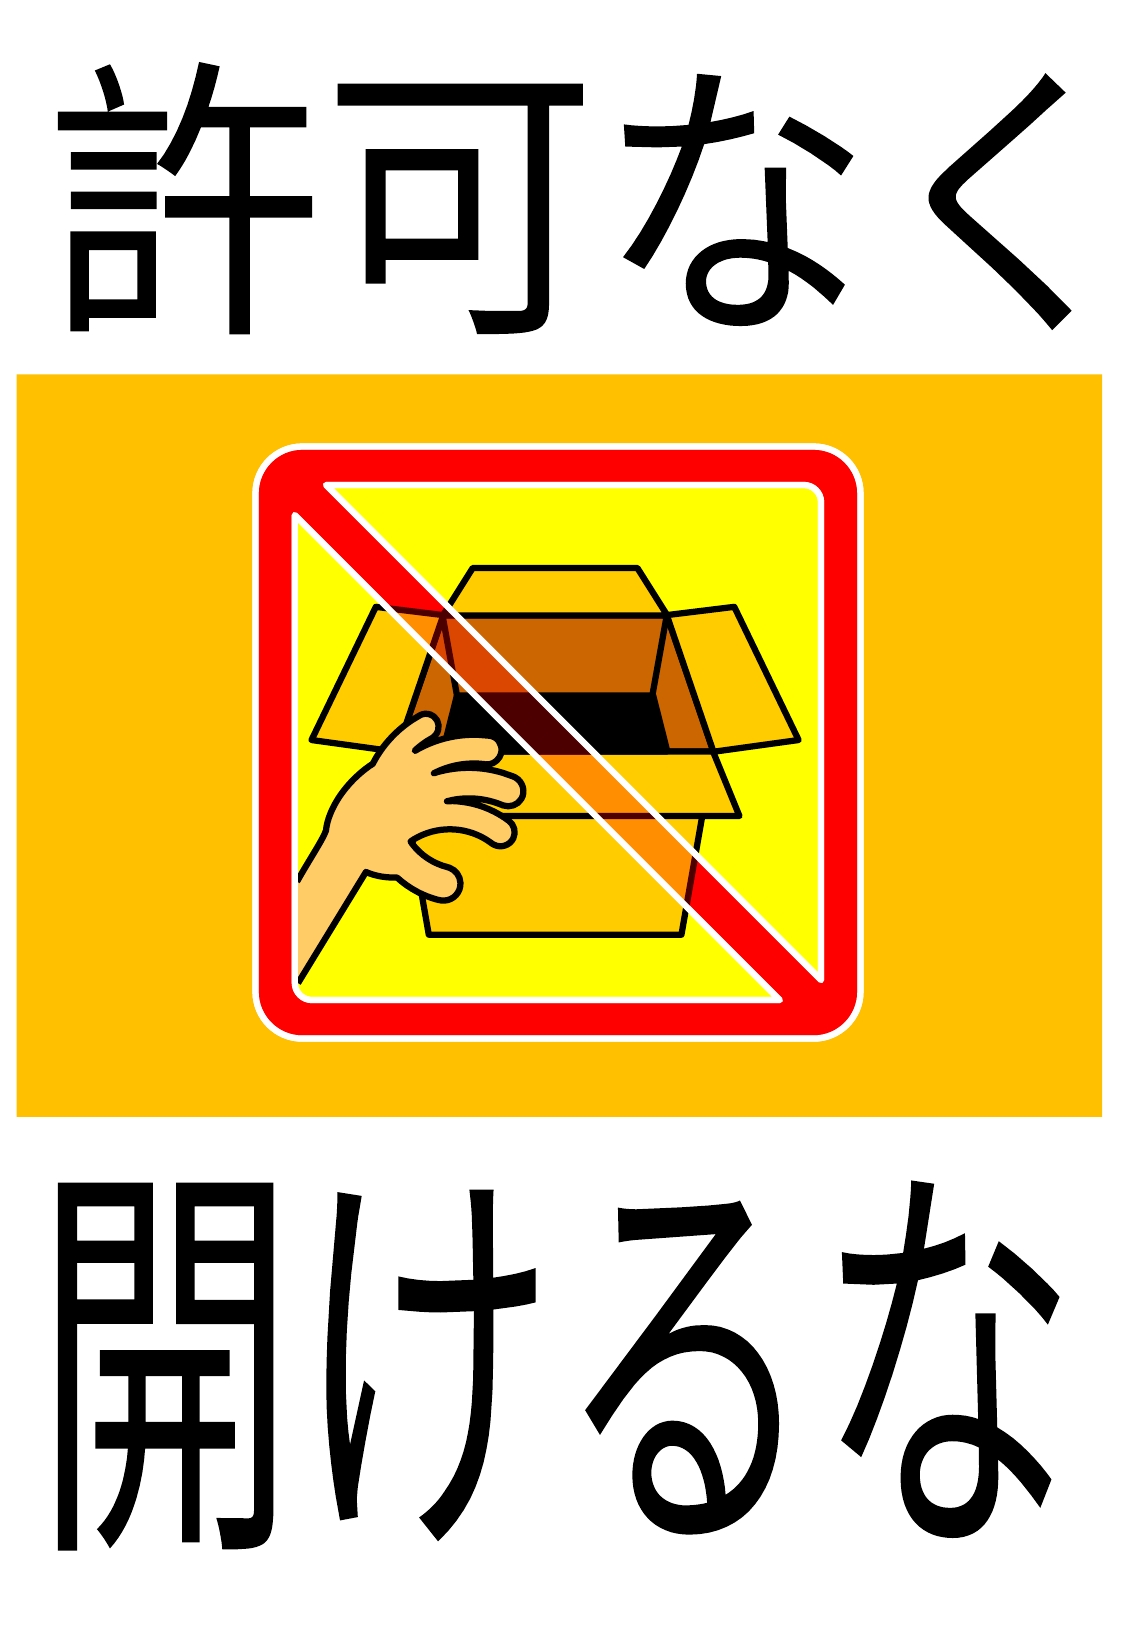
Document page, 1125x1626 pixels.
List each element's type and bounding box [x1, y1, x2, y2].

text_box [15, 372, 1104, 1119]
text_box [255, 446, 861, 1039]
